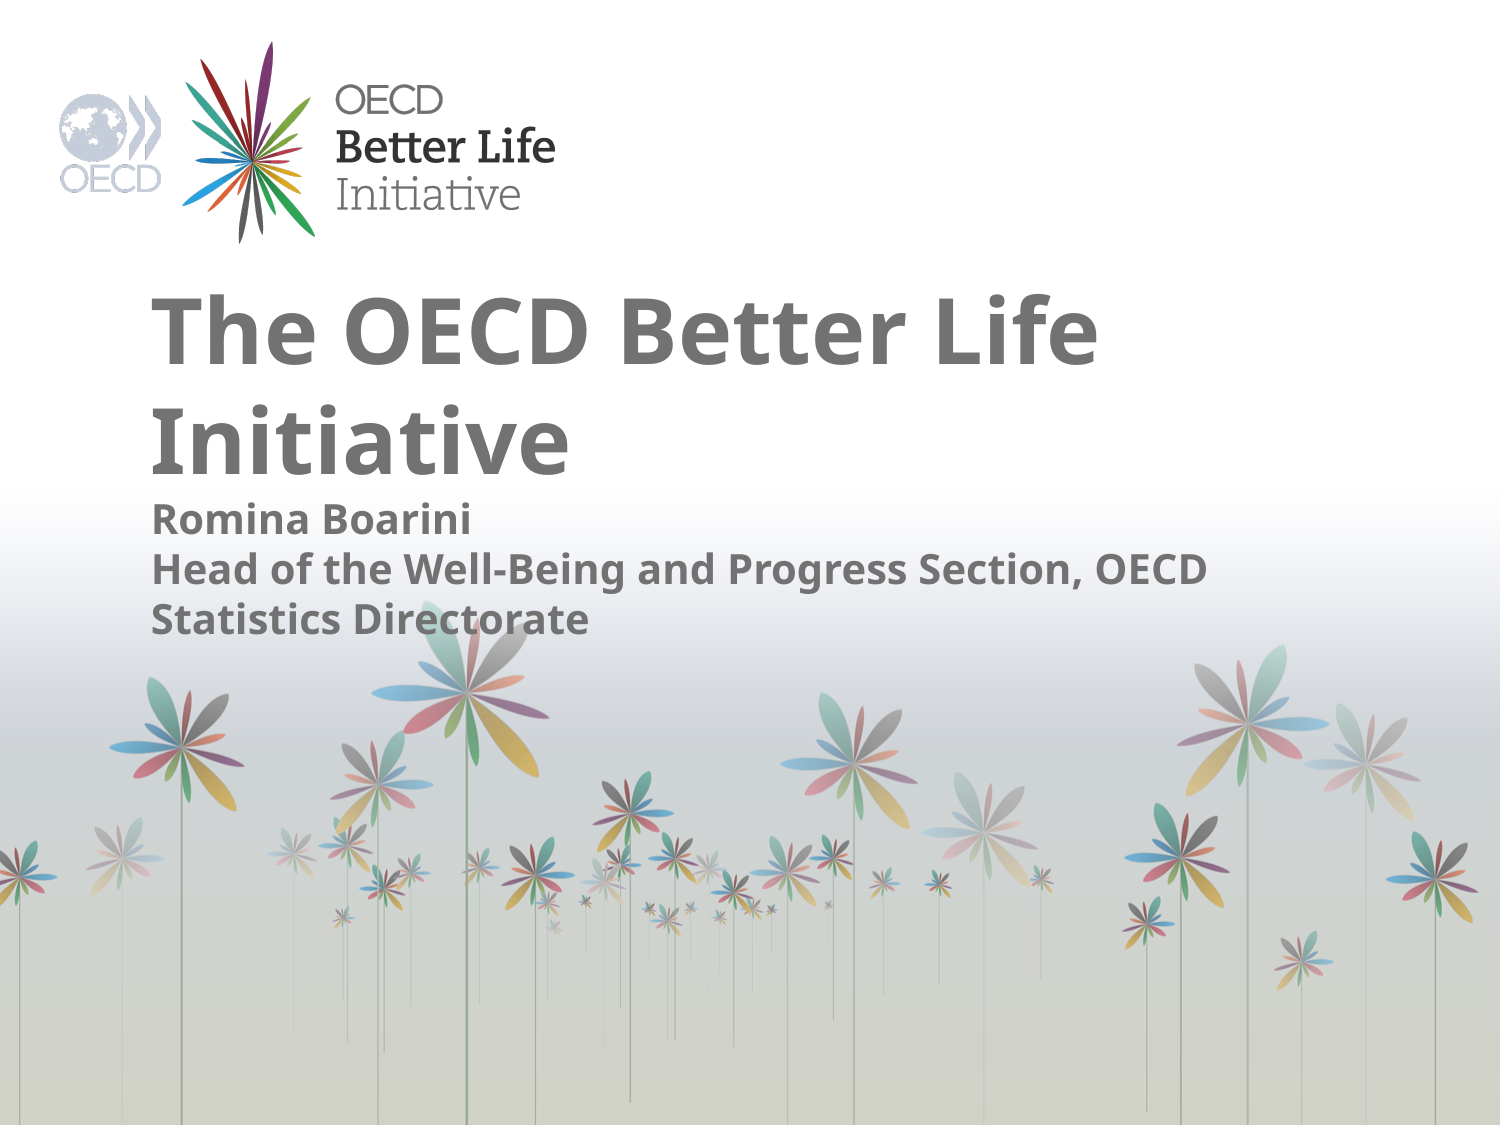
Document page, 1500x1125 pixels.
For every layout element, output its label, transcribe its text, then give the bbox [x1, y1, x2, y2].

picture [0, 0, 1500, 1125]
title The OECD Better Life Initiative Romina Boarini Head of the Well-Being and Progress Section, OECD Statistics Directorate [135, 408, 1363, 621]
text_box [117, 621, 1500, 792]
subtitle [206, 792, 1279, 1051]
